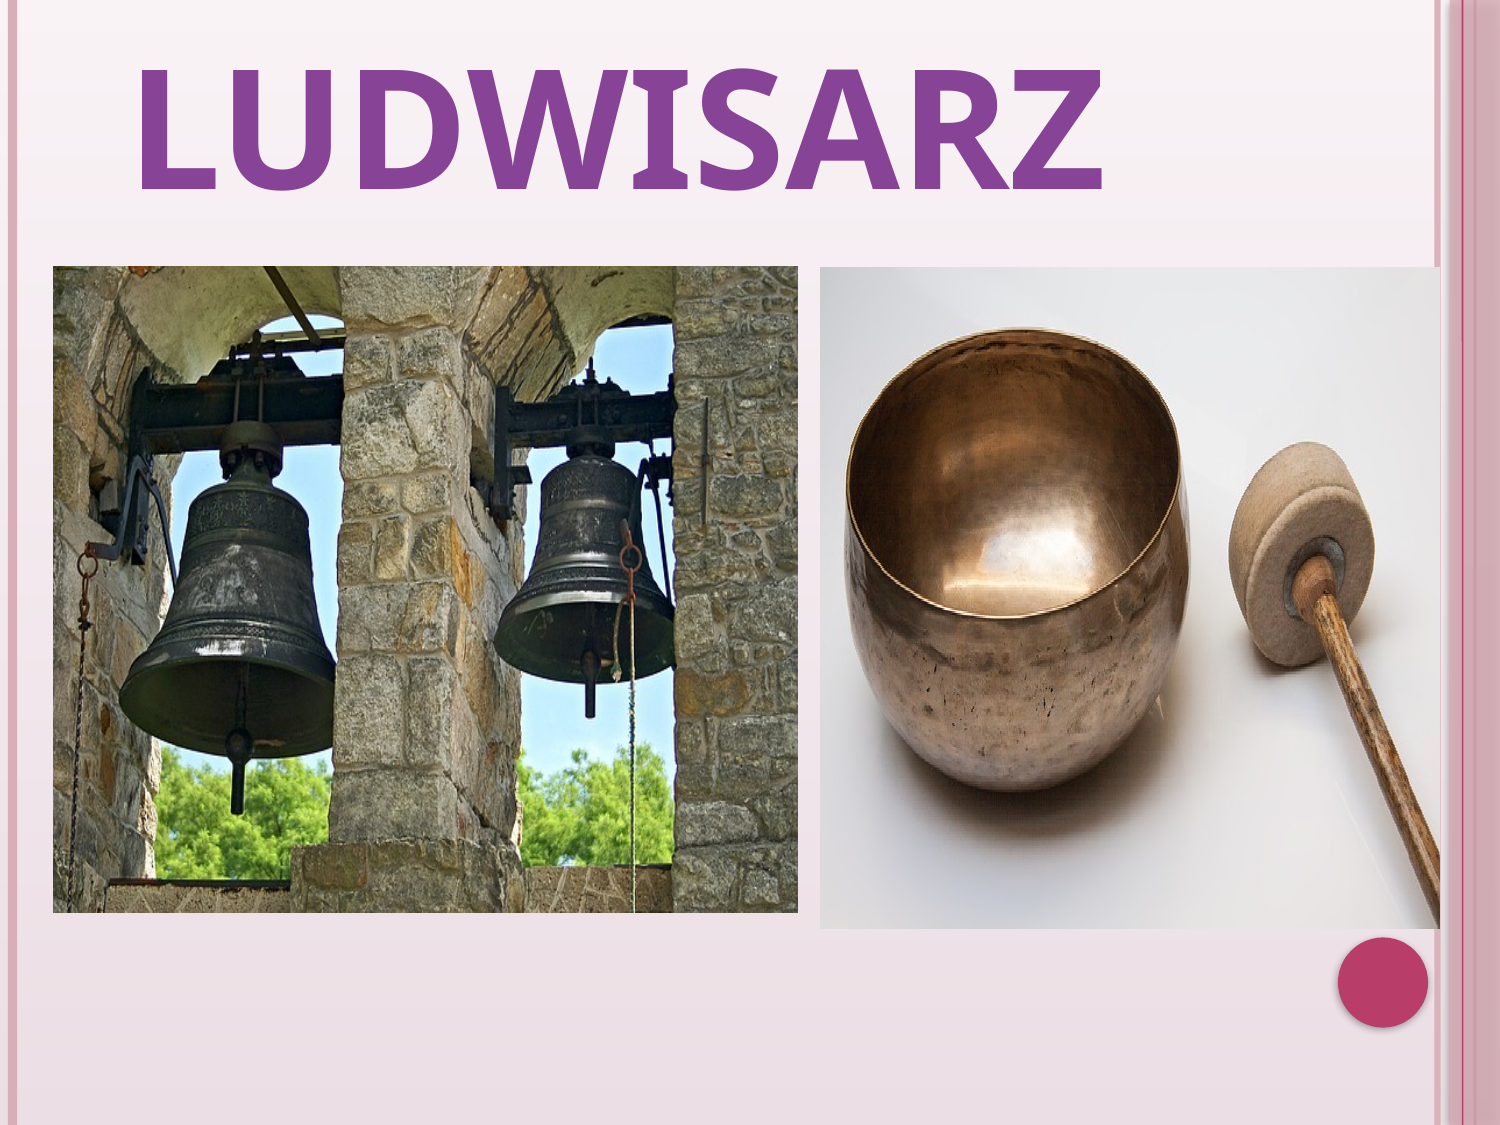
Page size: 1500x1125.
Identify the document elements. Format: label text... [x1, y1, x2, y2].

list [52, 265, 798, 914]
picture [820, 266, 1441, 930]
title LUDWISARZ [112, 42, 1338, 231]
